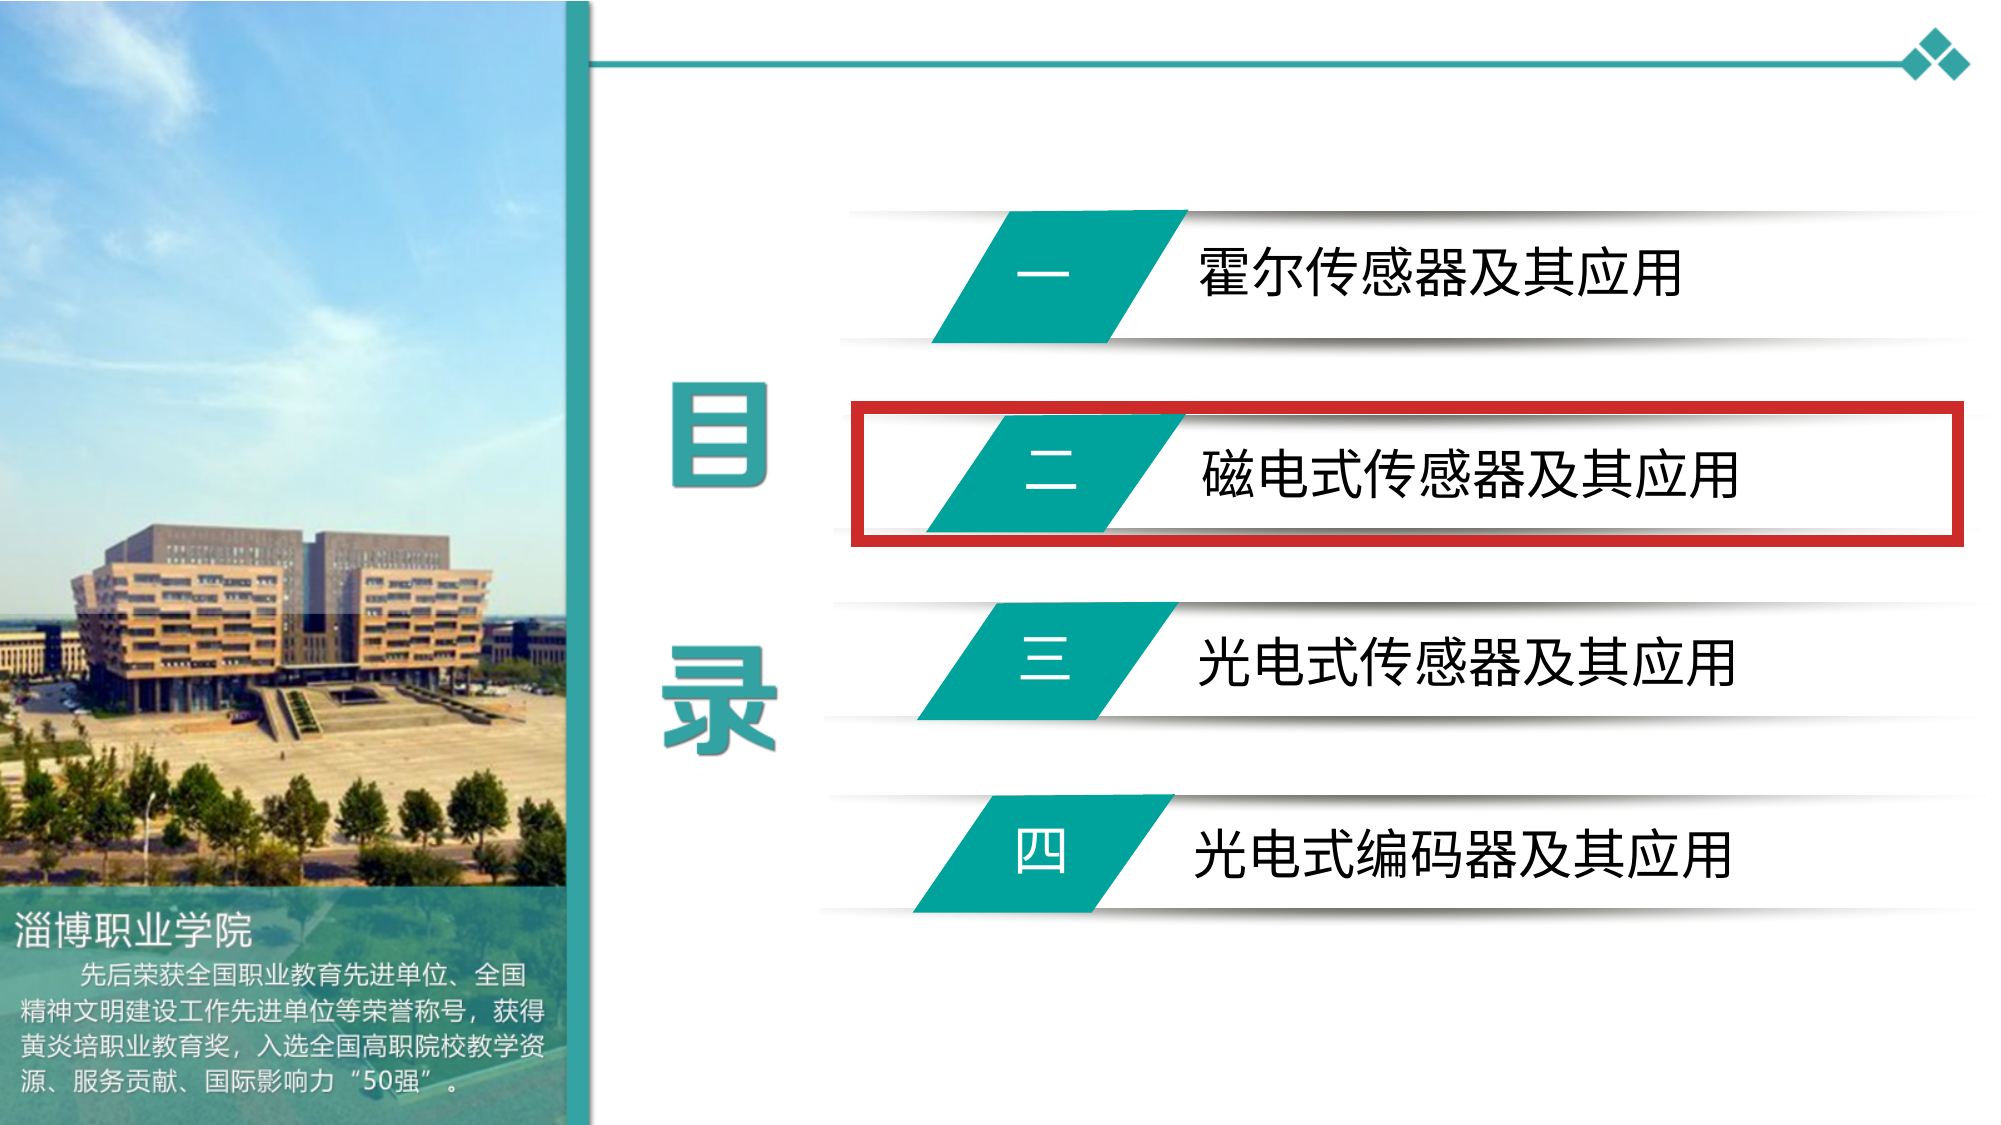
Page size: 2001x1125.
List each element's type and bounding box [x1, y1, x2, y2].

text_box [839, 209, 1986, 359]
text_box [819, 794, 1988, 927]
picture [0, 1, 1999, 1125]
text_box [833, 414, 1992, 547]
text_box [823, 601, 1992, 734]
